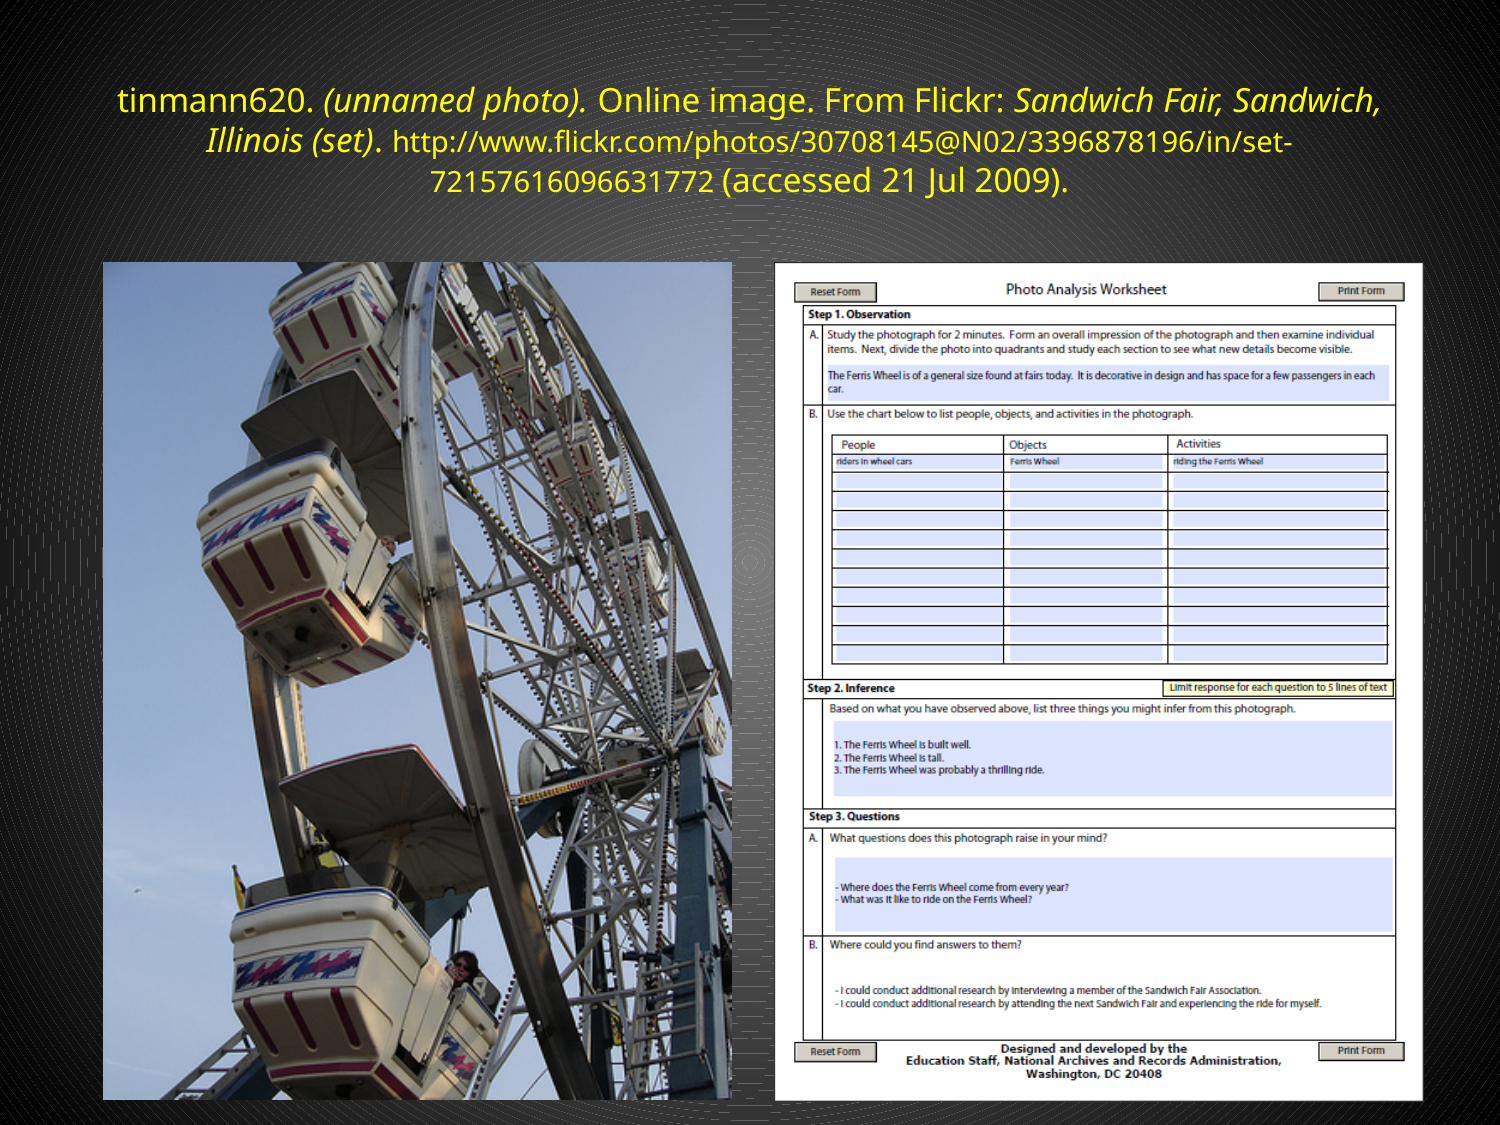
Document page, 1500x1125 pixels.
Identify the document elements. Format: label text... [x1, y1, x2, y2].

title tinmann620. (unnamed photo). Online image. From Flickr: Sandwich Fair, Sandwich, Illinois (set). http://www.flickr.com/photos/30708145@N02/3396878196/in/set-72157616096631772 (accessed 21 Jul 2009). [75, 45, 1425, 233]
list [103, 262, 732, 1101]
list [774, 262, 1425, 1103]
